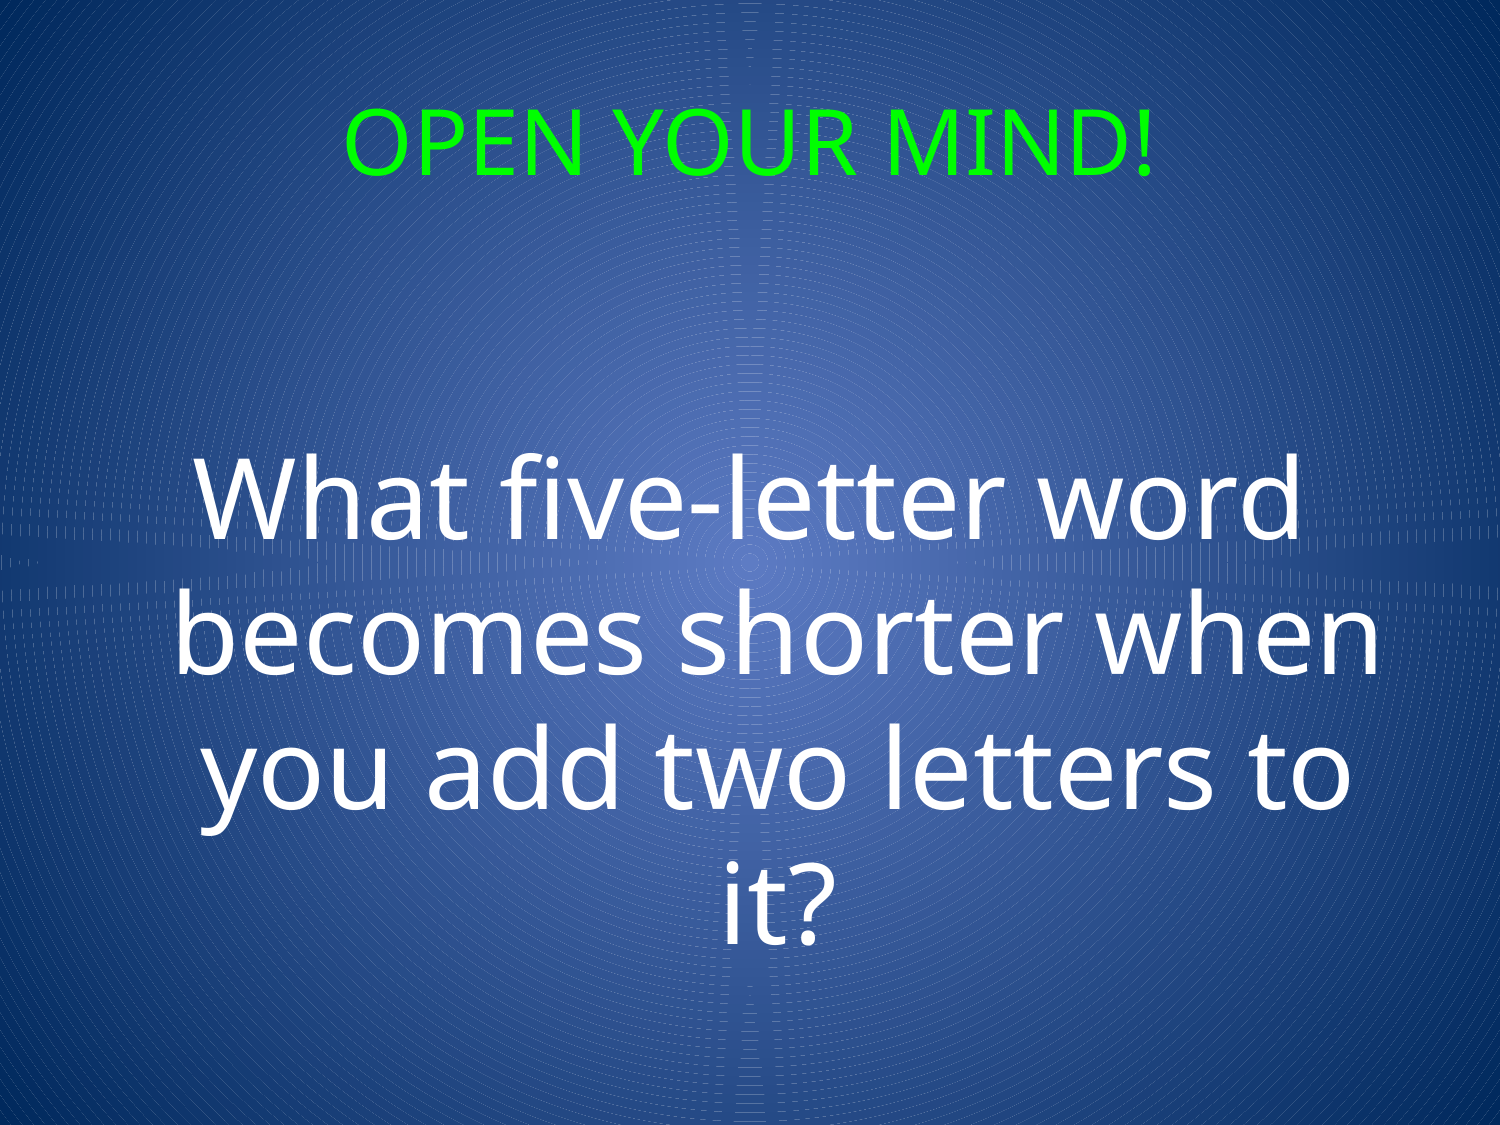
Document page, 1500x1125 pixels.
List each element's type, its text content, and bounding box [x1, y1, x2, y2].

title OPEN YOUR MIND! [75, 45, 1425, 233]
list What five-letter word becomes shorter when you add two letters to it? [75, 262, 1425, 1005]
